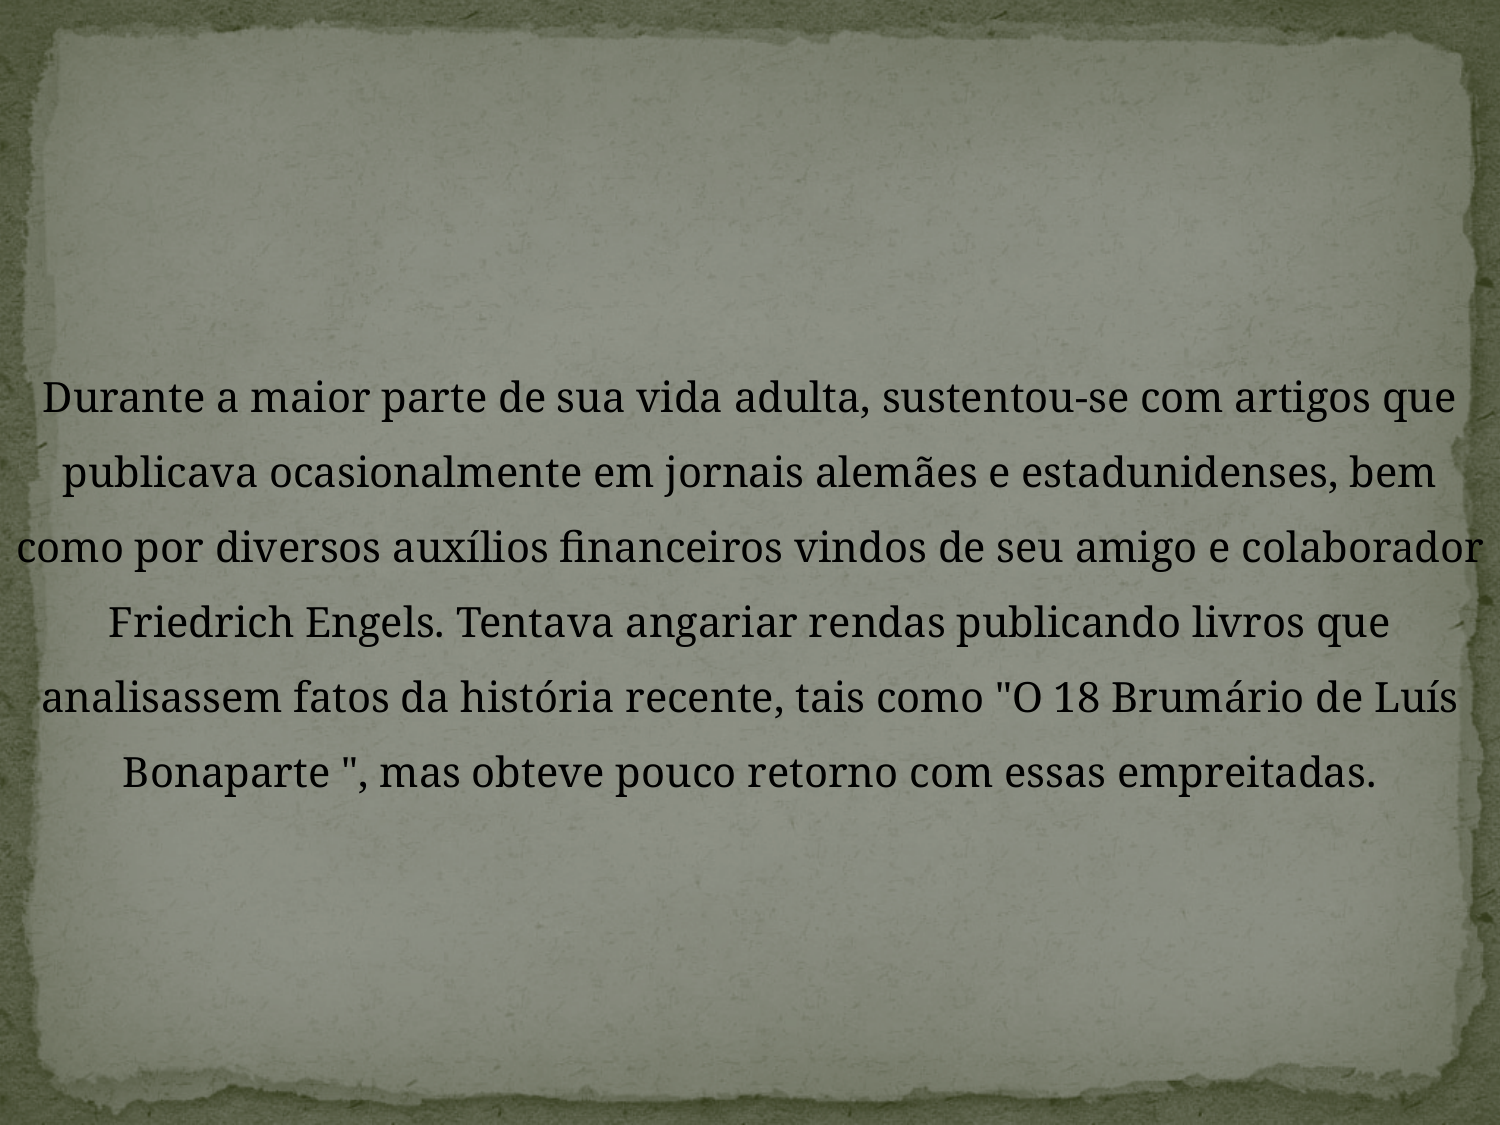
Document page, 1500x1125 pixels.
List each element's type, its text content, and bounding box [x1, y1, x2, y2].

text_box Durante a maior parte de sua vida adulta, sustentou-se com artigos que publicava ocasionalmente em jornais alemães e estadunidenses, bem como por diversos auxílios financeiros vindos de seu amigo e colaborador Friedrich Engels. Tentava angariar rendas publicando livros que analisassem fatos da história recente, tais como "O 18 Brumário de Luís Bonaparte ", mas obteve pouco retorno com essas empreitadas. [0, 337, 1500, 891]
